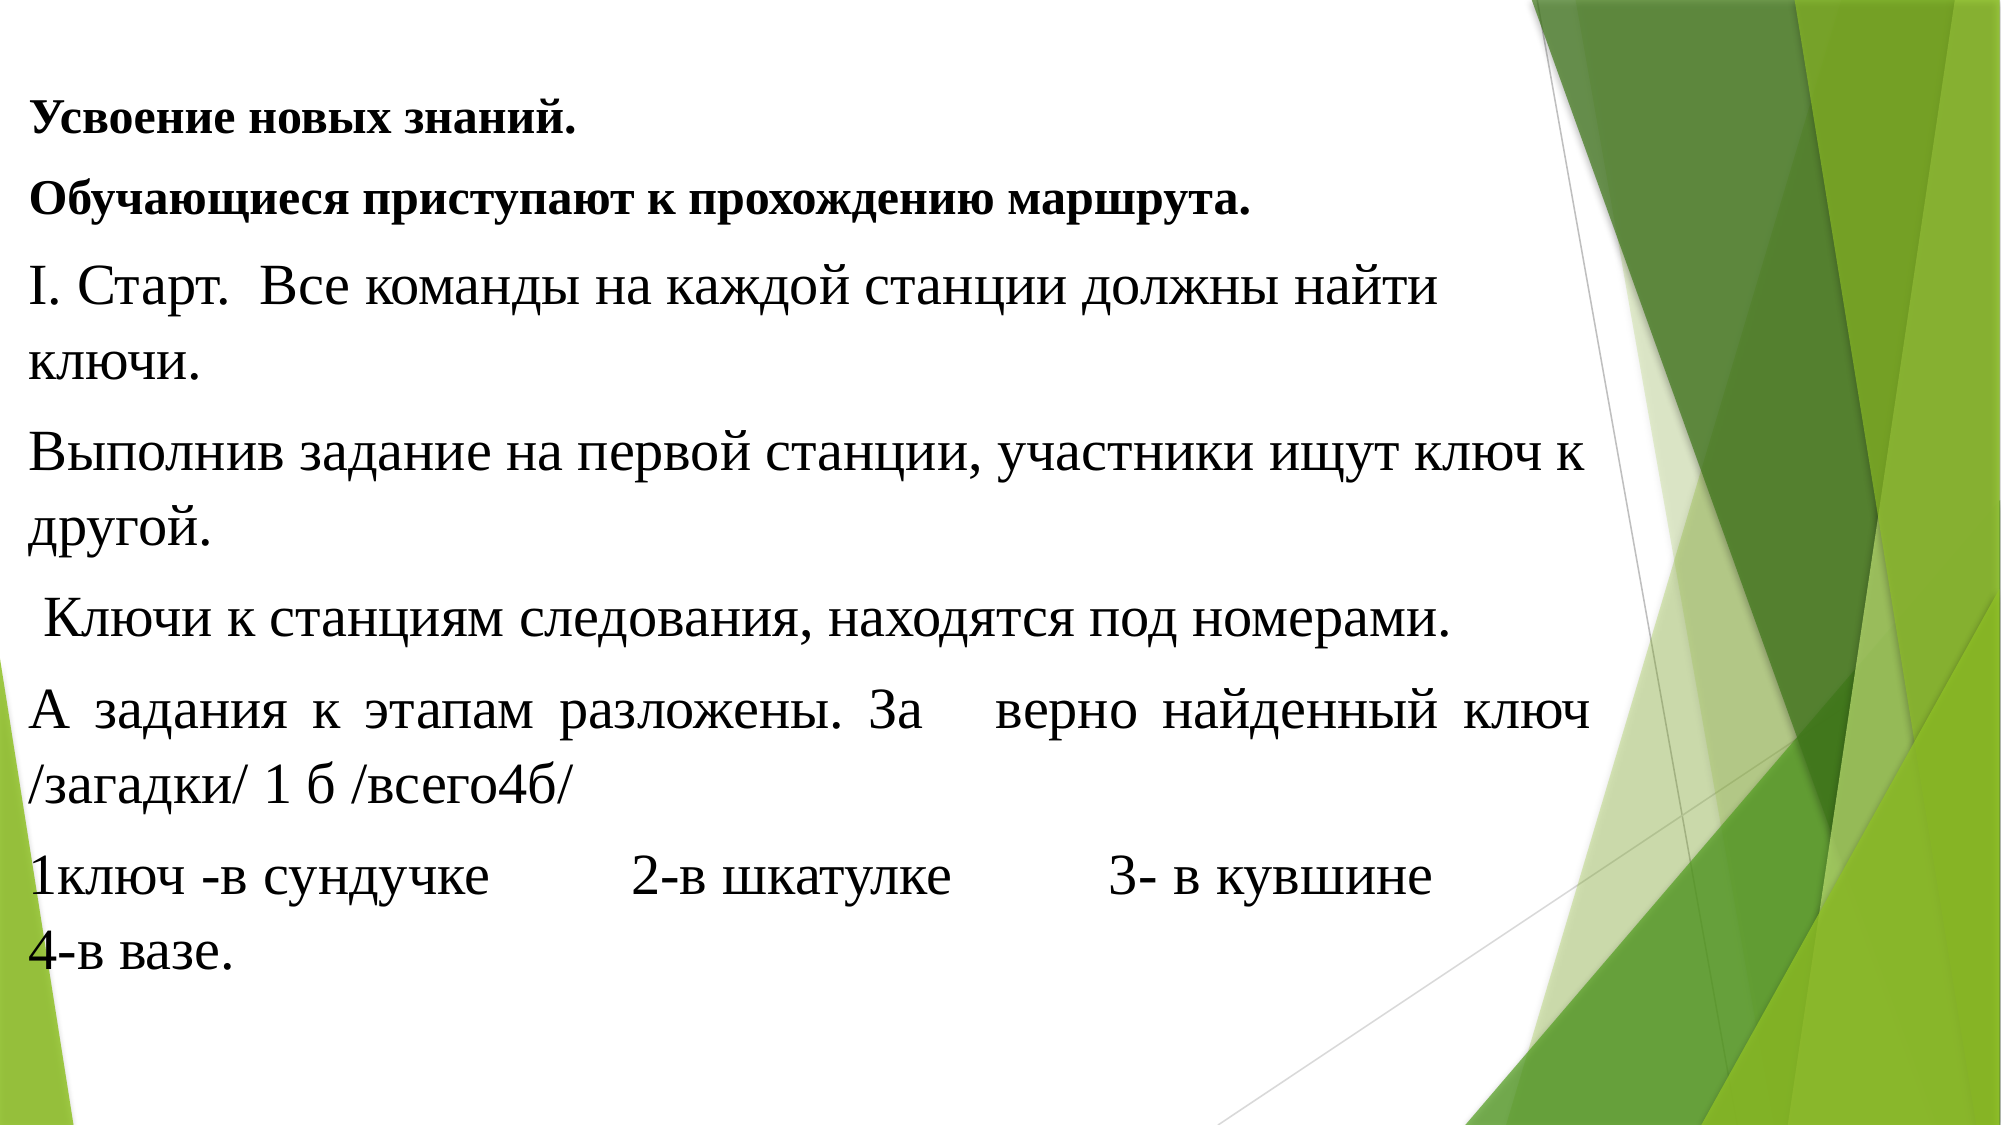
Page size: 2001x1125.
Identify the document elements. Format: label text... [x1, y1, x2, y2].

text_box Усвоение новых знаний. Обучающиеся приступают к прохождению маршрута. I. Старт. Все команды на каждой станции должны найти ключи. Выполнив задание на первой станции, участники ищут ключ к другой. Ключи к станциям следования, находятся под номерами. А задания к этапам разложены. За верно найденный ключ /загадки/ 1 б /всего4б/ 1ключ -в сундучке 2-в шкатулке 3- в кувшине 4-в вазе. [13, 72, 1607, 989]
